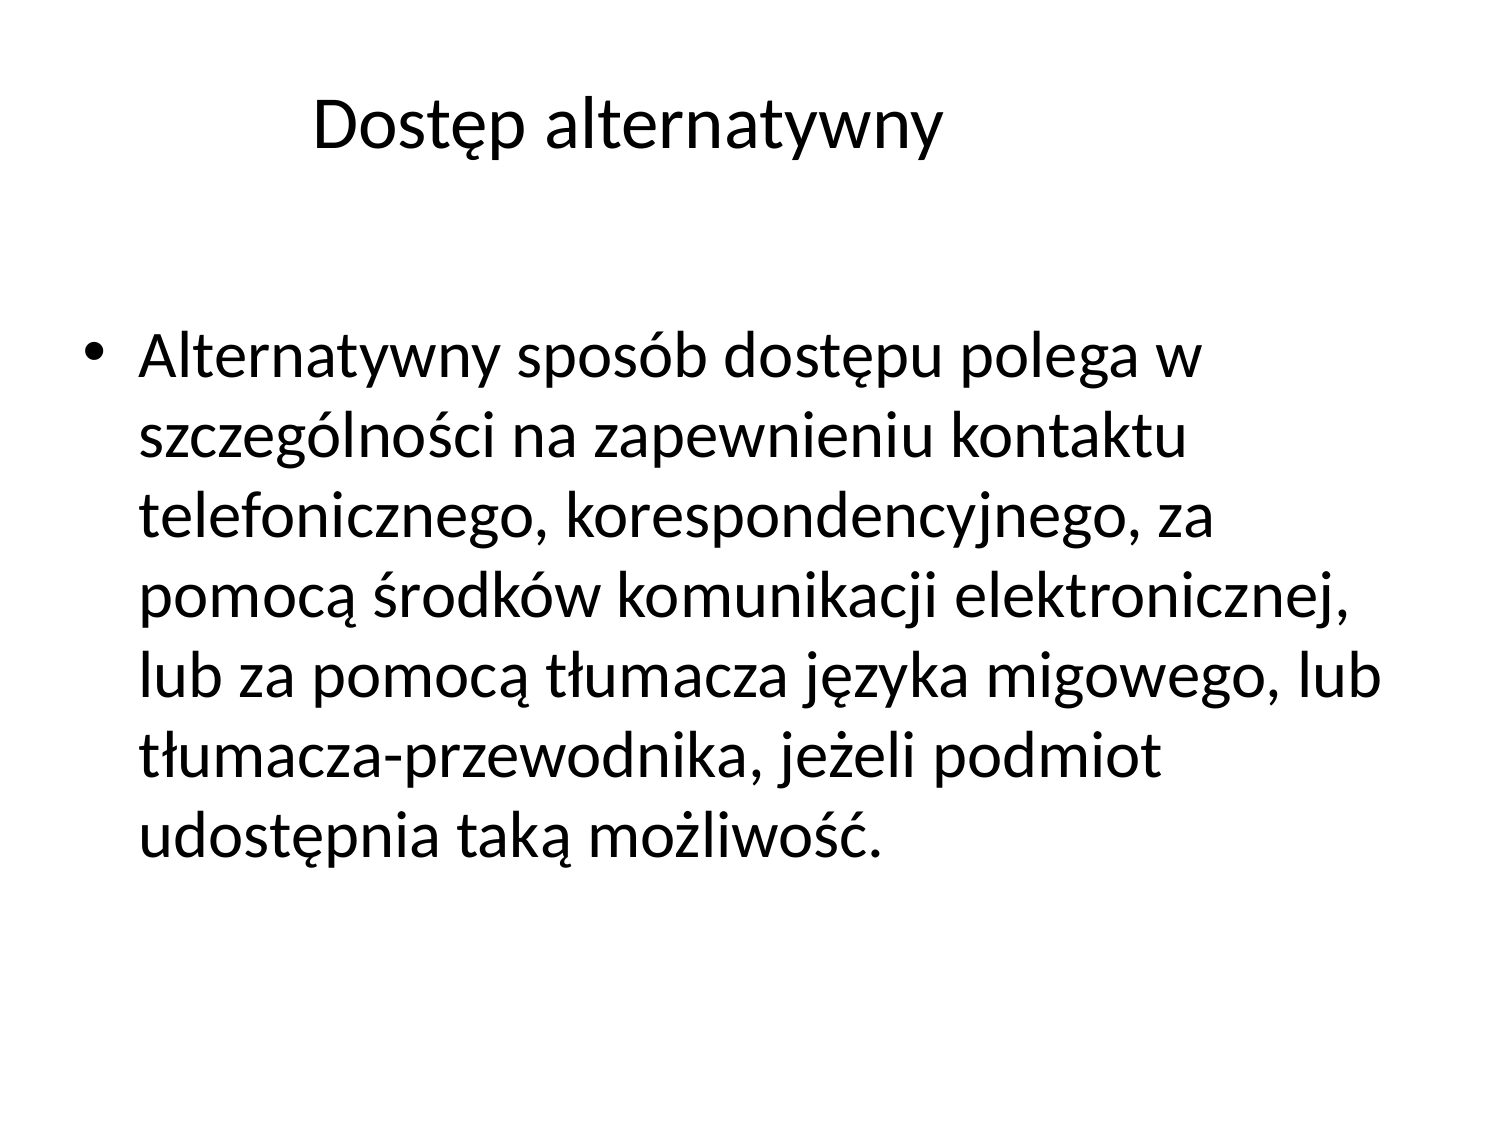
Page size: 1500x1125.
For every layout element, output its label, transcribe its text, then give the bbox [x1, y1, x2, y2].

list Alternatywny sposób dostępu polega w szczególności na zapewnieniu kontaktu telefonicznego, korespondencyjnego, za pomocą środków komunikacji elektronicznej, lub za pomocą tłumacza języka migowego, lub tłumacza-przewodnika, jeżeli podmiot udostępnia taką możliwość. [74, 302, 1426, 1111]
title Dostęp alternatywny [303, 52, 1500, 185]
